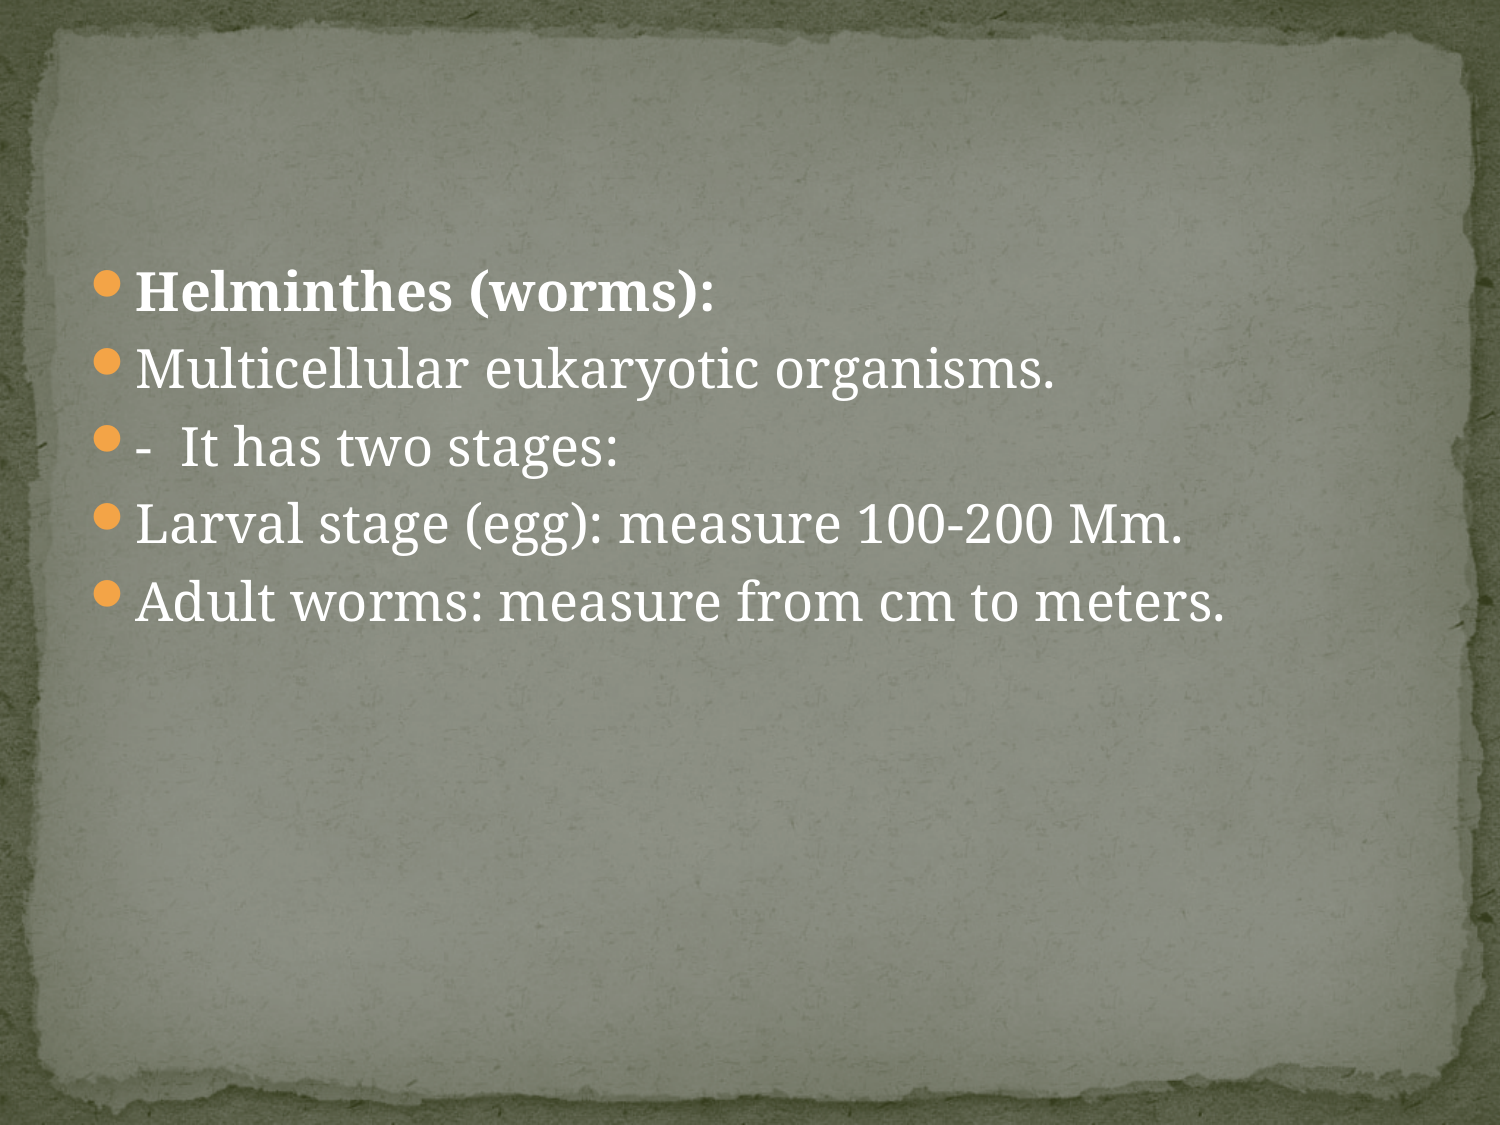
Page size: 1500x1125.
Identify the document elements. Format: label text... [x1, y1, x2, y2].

list Helminthes (worms): Multicellular eukaryotic organisms. - It has two stages: Larval stage (egg): measure 100-200 Mm. Adult worms: measure from cm to meters. [75, 249, 1425, 1000]
